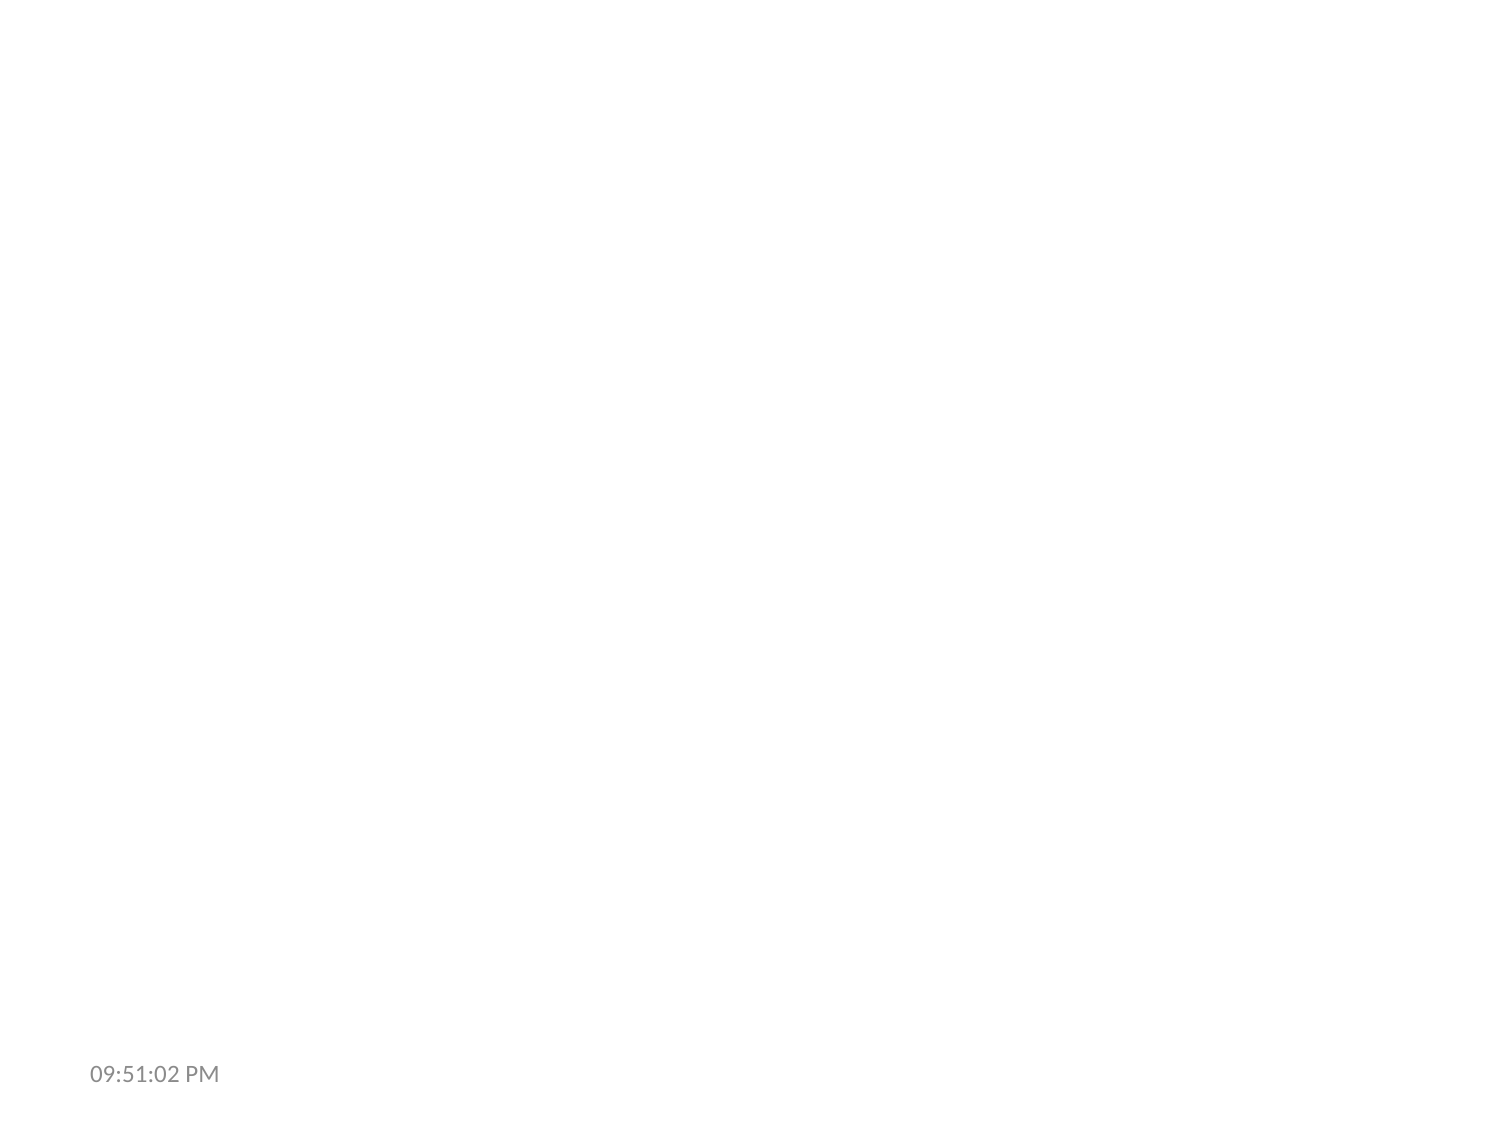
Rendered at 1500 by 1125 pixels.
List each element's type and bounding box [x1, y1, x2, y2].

slide_number [75, 1042, 425, 1103]
